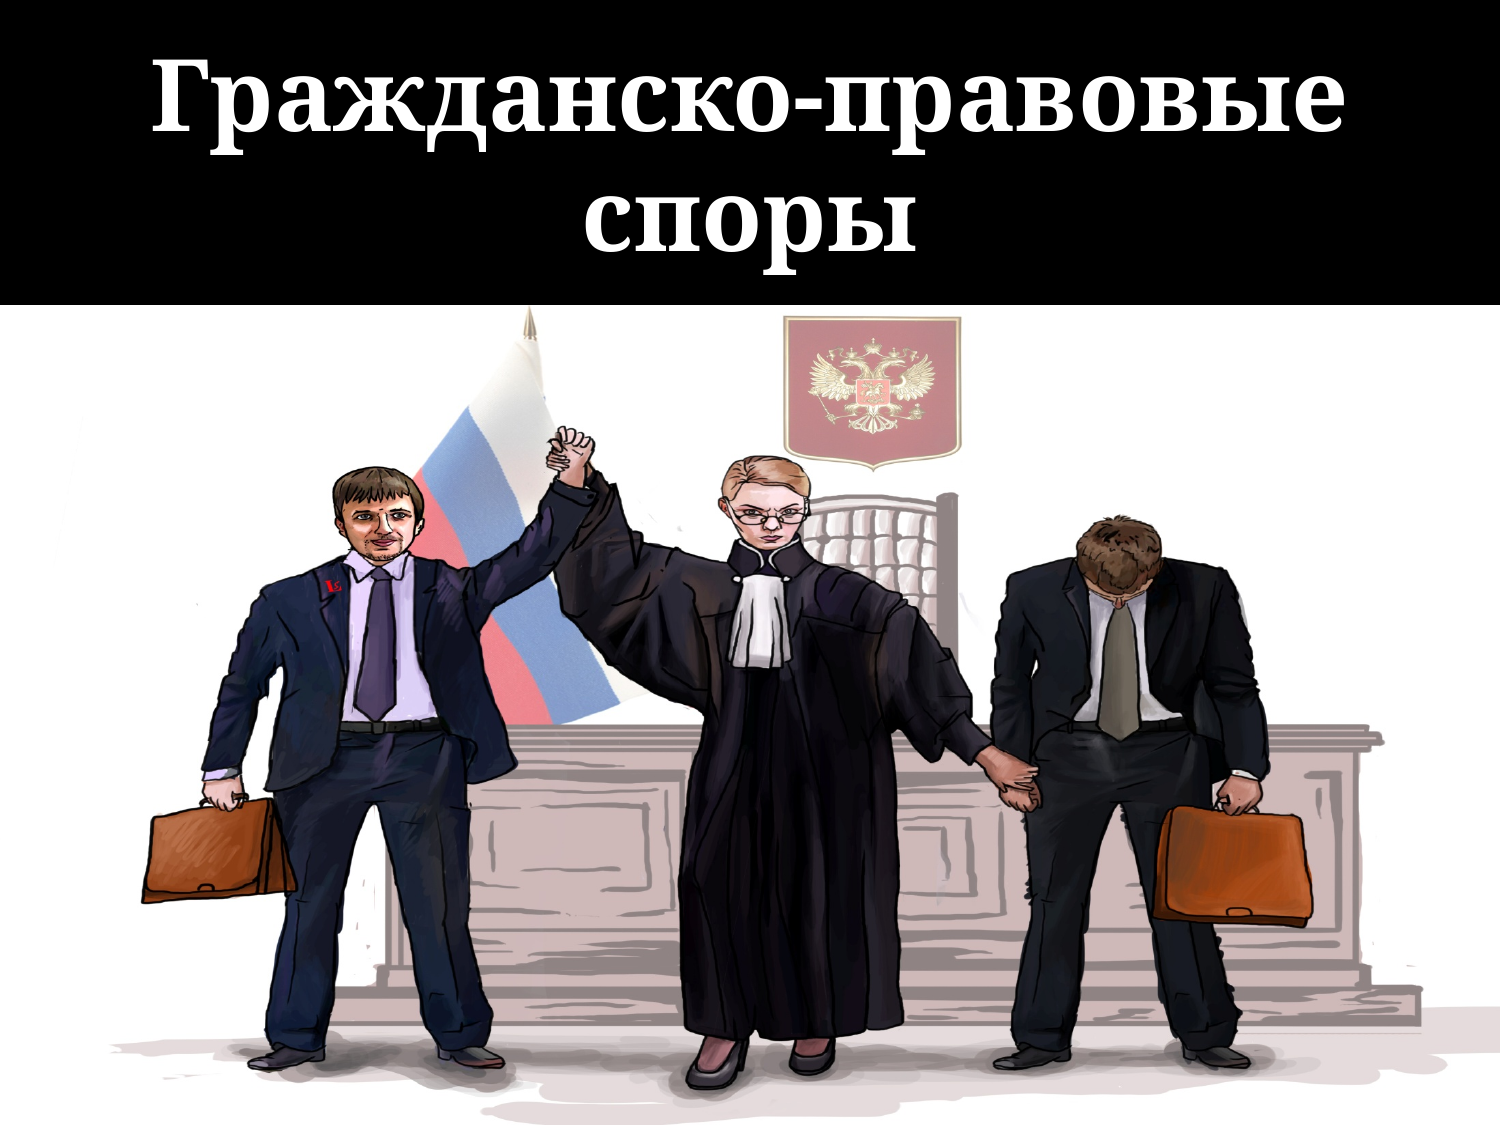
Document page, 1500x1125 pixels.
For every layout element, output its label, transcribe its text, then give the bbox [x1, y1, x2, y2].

text_box Гражданско-правовые споры [0, 0, 1500, 290]
picture [0, 290, 1500, 1125]
